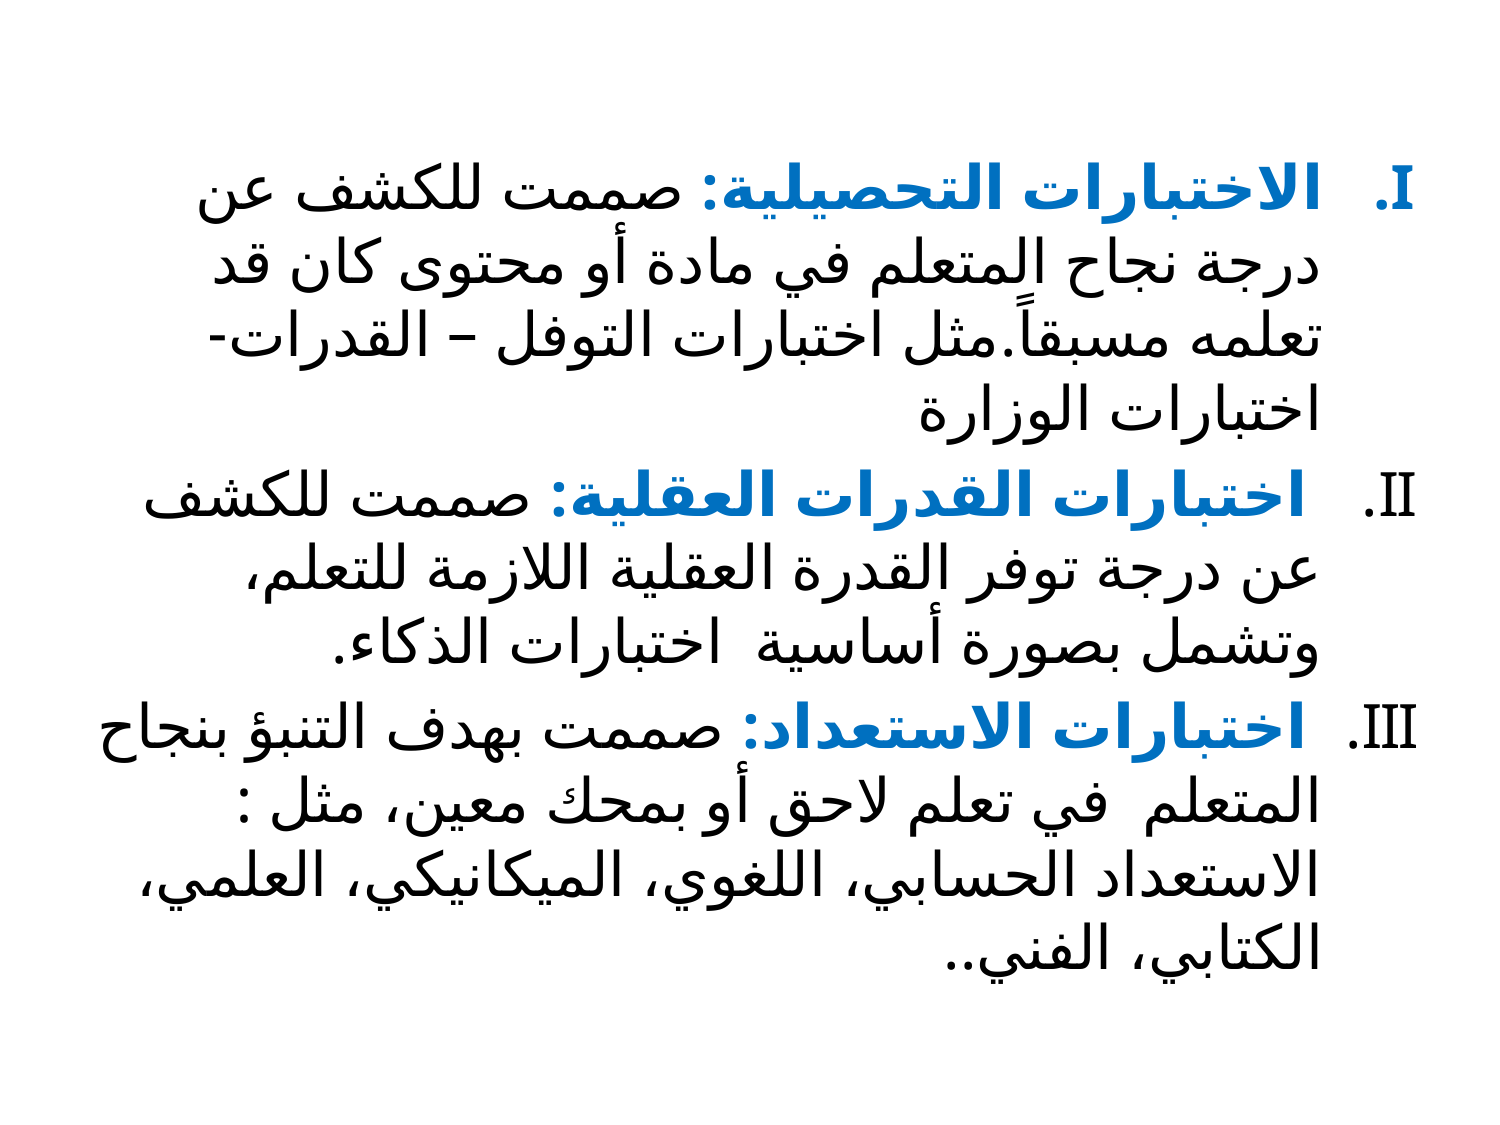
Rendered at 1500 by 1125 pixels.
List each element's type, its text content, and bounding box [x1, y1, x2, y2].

list الاختبارات التحصيلية: صممت للكشف عن درجة نجاح المتعلم في مادة أو محتوى كان قد تعلمه مسبقاً.مثل اختبارات التوفل – القدرات- اختبارات الوزارة اختبارات القدرات العقلية: صممت للكشف عن درجة توفر القدرة العقلية اللازمة للتعلم، وتشمل بصورة أساسية اختبارات الذكاء. اختبارات الاستعداد: صممت بهدف التنبؤ بنجاح المتعلم في تعلم لاحق أو بمحك معين، مثل : الاستعداد الحسابي، اللغوي، الميكانيكي، العلمي، الكتابي، الفني.. [75, 140, 1425, 1005]
